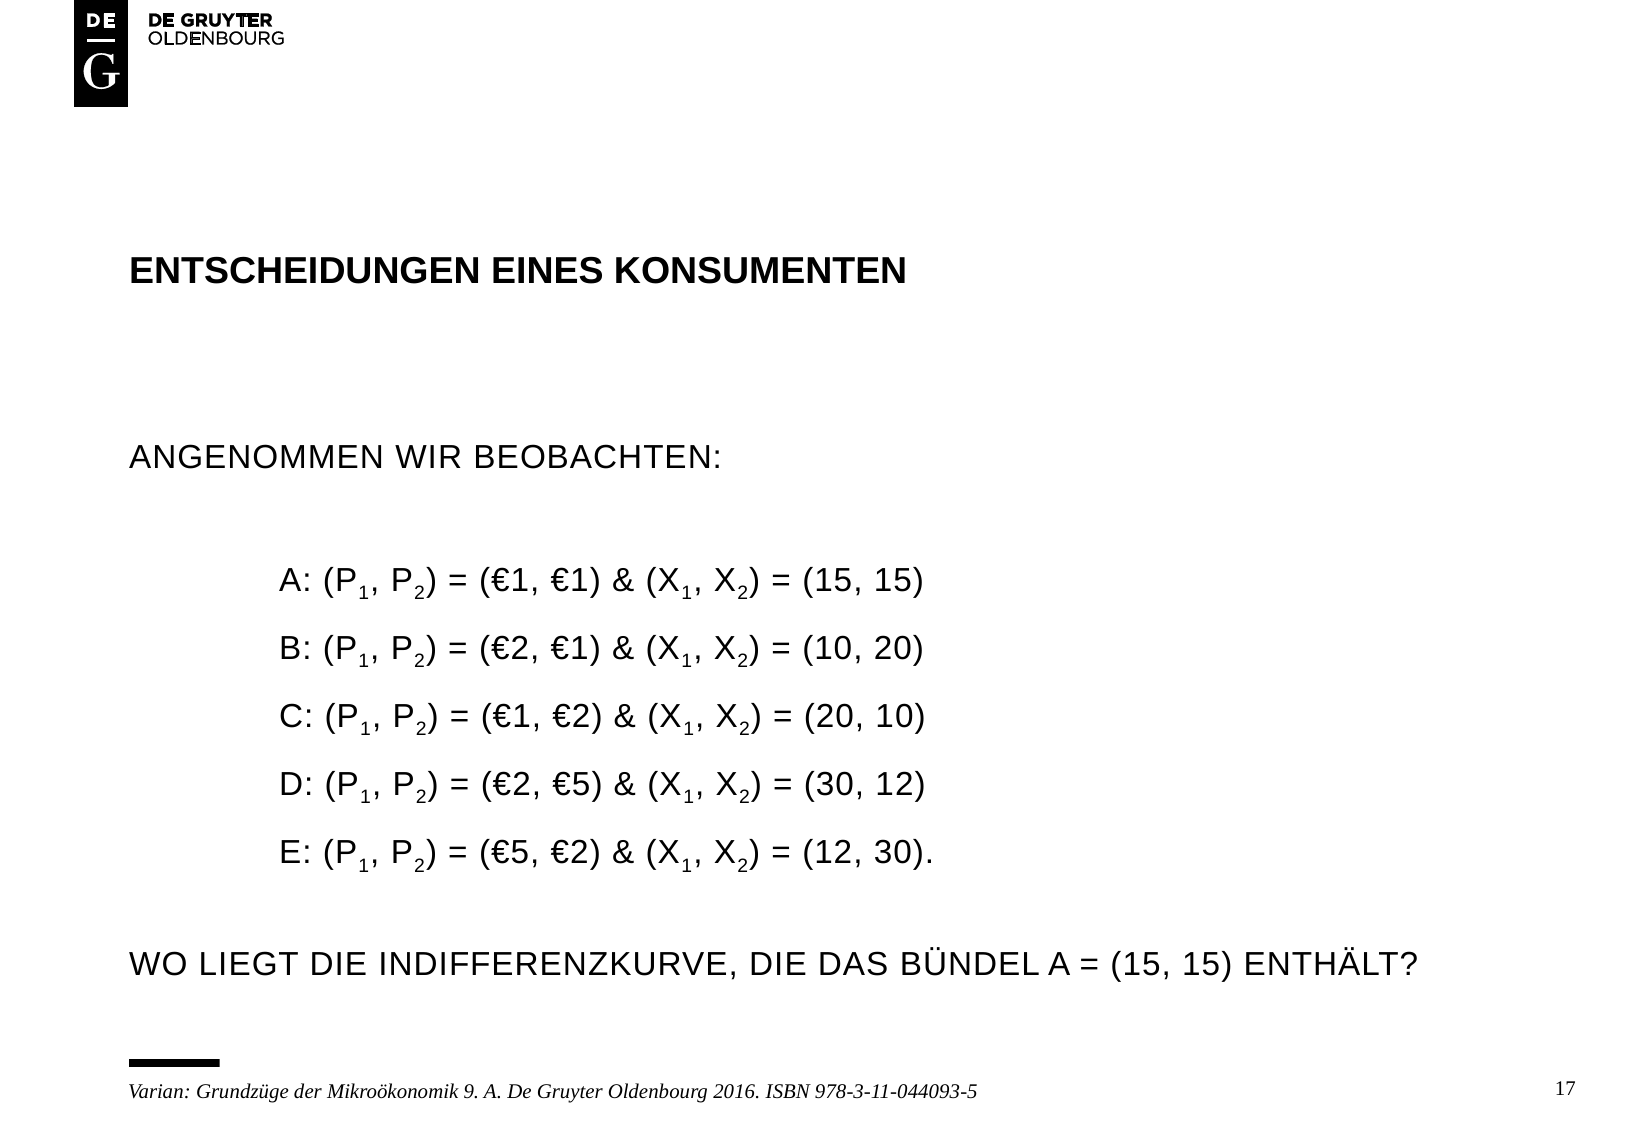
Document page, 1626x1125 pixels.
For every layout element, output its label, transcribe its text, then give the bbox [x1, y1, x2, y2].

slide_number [128, 1077, 1539, 1108]
title Entscheidungen eines konsumenten [129, 245, 1556, 328]
slide_number 17 [1554, 1074, 1614, 1104]
list Angenommen wir beobachten: A: (p1, p2) = (€1, €1) & (x1, x2) = (15, 15) B: (p1, p2) = (€2, €1) & (x1, x2) = (10, 20) C: (p1, p2) = (€1, €2) & (x1, x2) = (20, 10) D: (p1, p2) = (€2, €5) & (x1, x2) = (30, 12) E: (p1, p2) = (€5, €2) & (x1, x2) = (12, 30). Wo liegt die indifferenzkurve, die das bündel A = (15, 15) enthält? [129, 355, 1556, 1018]
